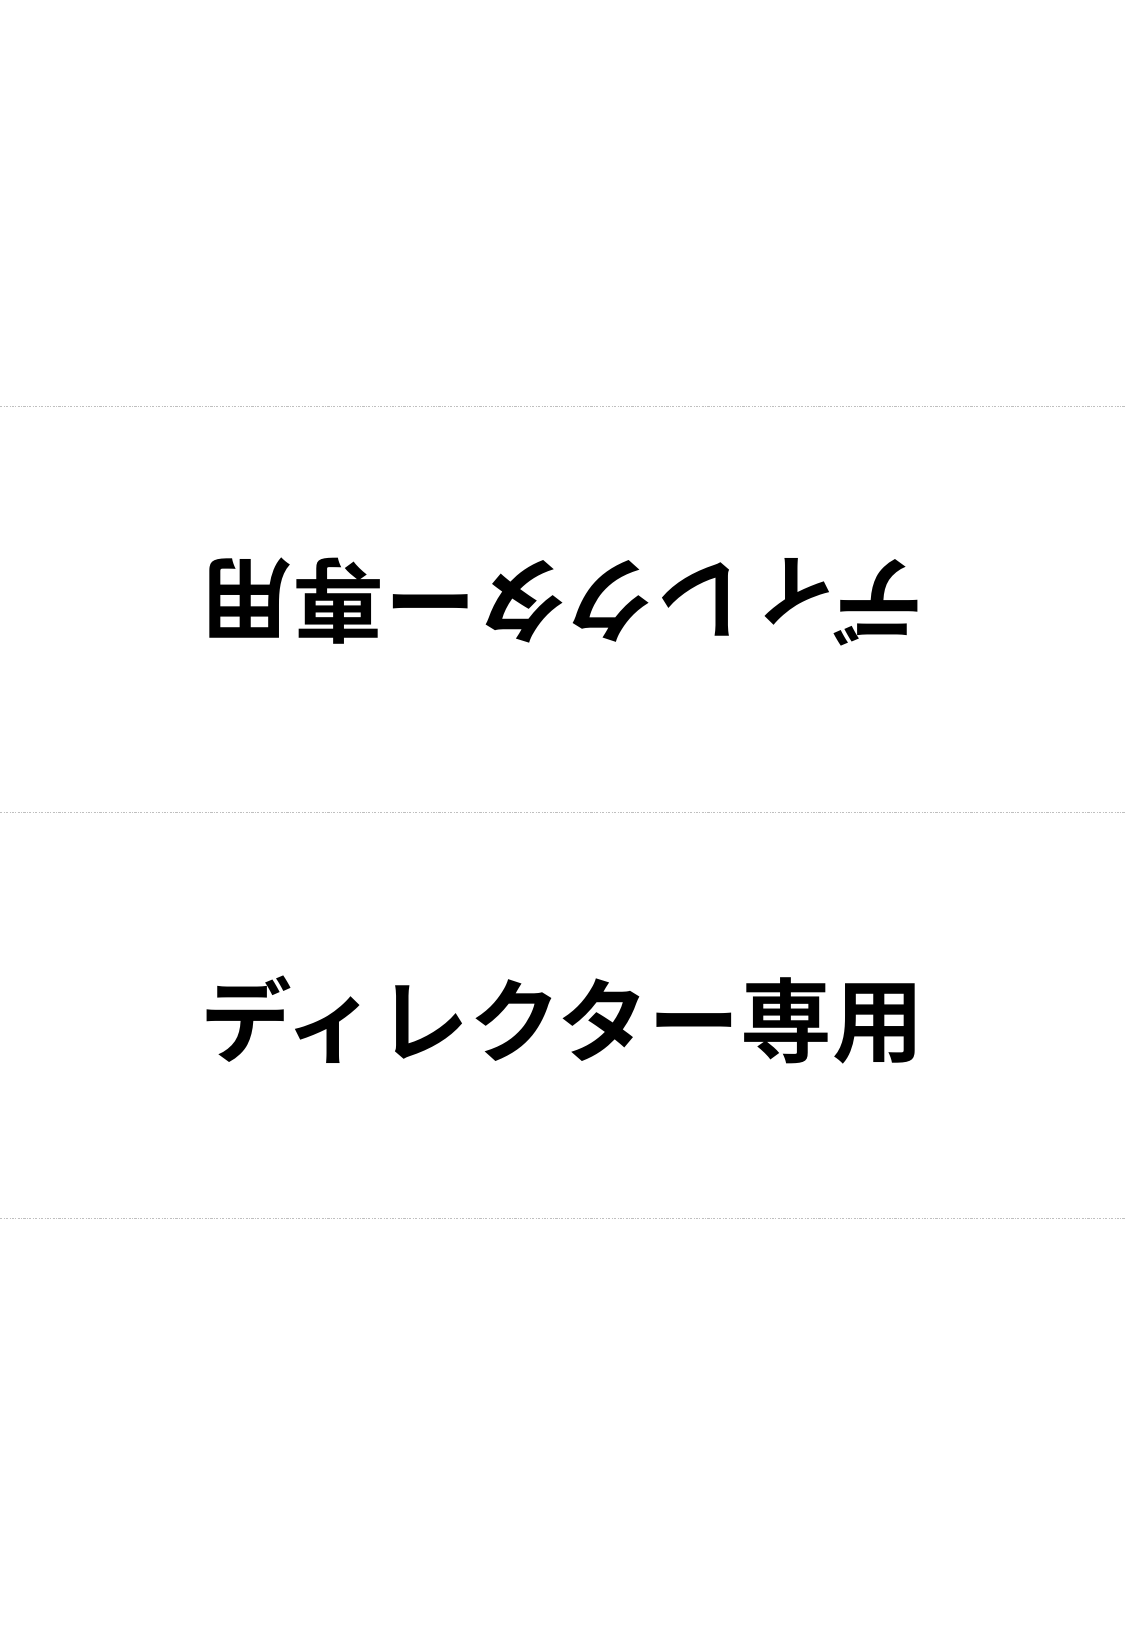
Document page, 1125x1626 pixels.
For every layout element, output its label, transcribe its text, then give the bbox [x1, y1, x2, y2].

text_box ディレクター専用 [185, 540, 940, 666]
text_box ディレクター専用 [185, 956, 940, 1082]
